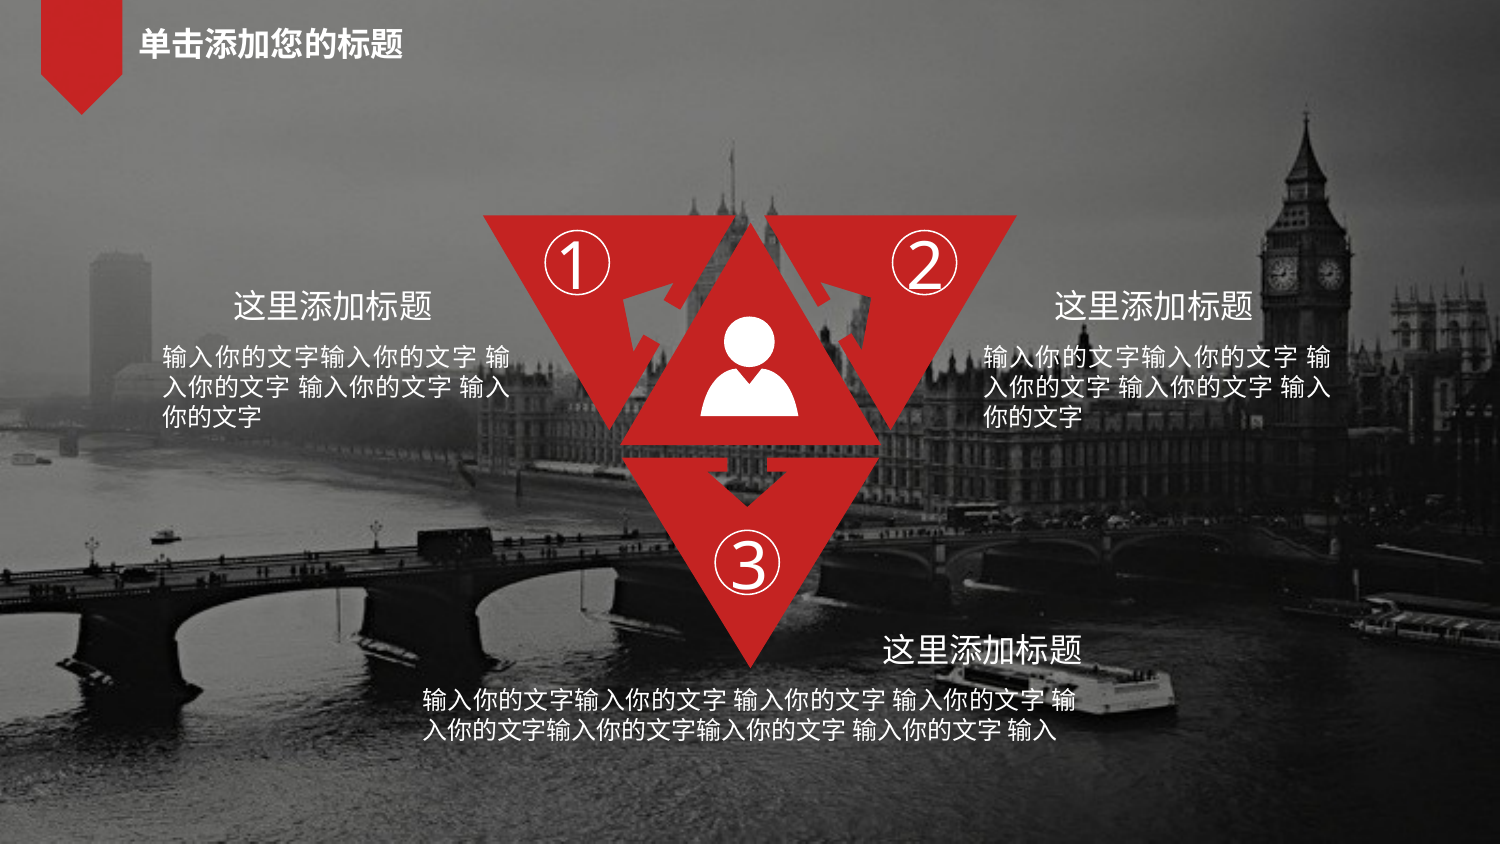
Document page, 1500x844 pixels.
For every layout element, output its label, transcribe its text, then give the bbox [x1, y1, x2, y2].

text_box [545, 215, 610, 312]
text_box 这里添加标题 [868, 621, 1105, 676]
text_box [715, 515, 783, 612]
text_box 输入你的文字输入你的文字 输入你的文字 输入你的文字 输入你的文字输入你的文字输入你的文字 输入你的文字 输入 [407, 676, 1093, 752]
text_box 输入你的文字输入你的文字 输入你的文字 输入你的文字 输入你的文字 [147, 333, 482, 439]
text_box 这里添加标题 [1039, 278, 1276, 333]
text_box 输入你的文字输入你的文字 输入你的文字 输入你的文字 输入你的文字 [1018, 333, 1347, 439]
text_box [41, 0, 438, 115]
text_box 这里添加标题 [218, 278, 455, 333]
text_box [482, 215, 1018, 669]
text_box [892, 215, 959, 312]
picture [0, 0, 1500, 844]
